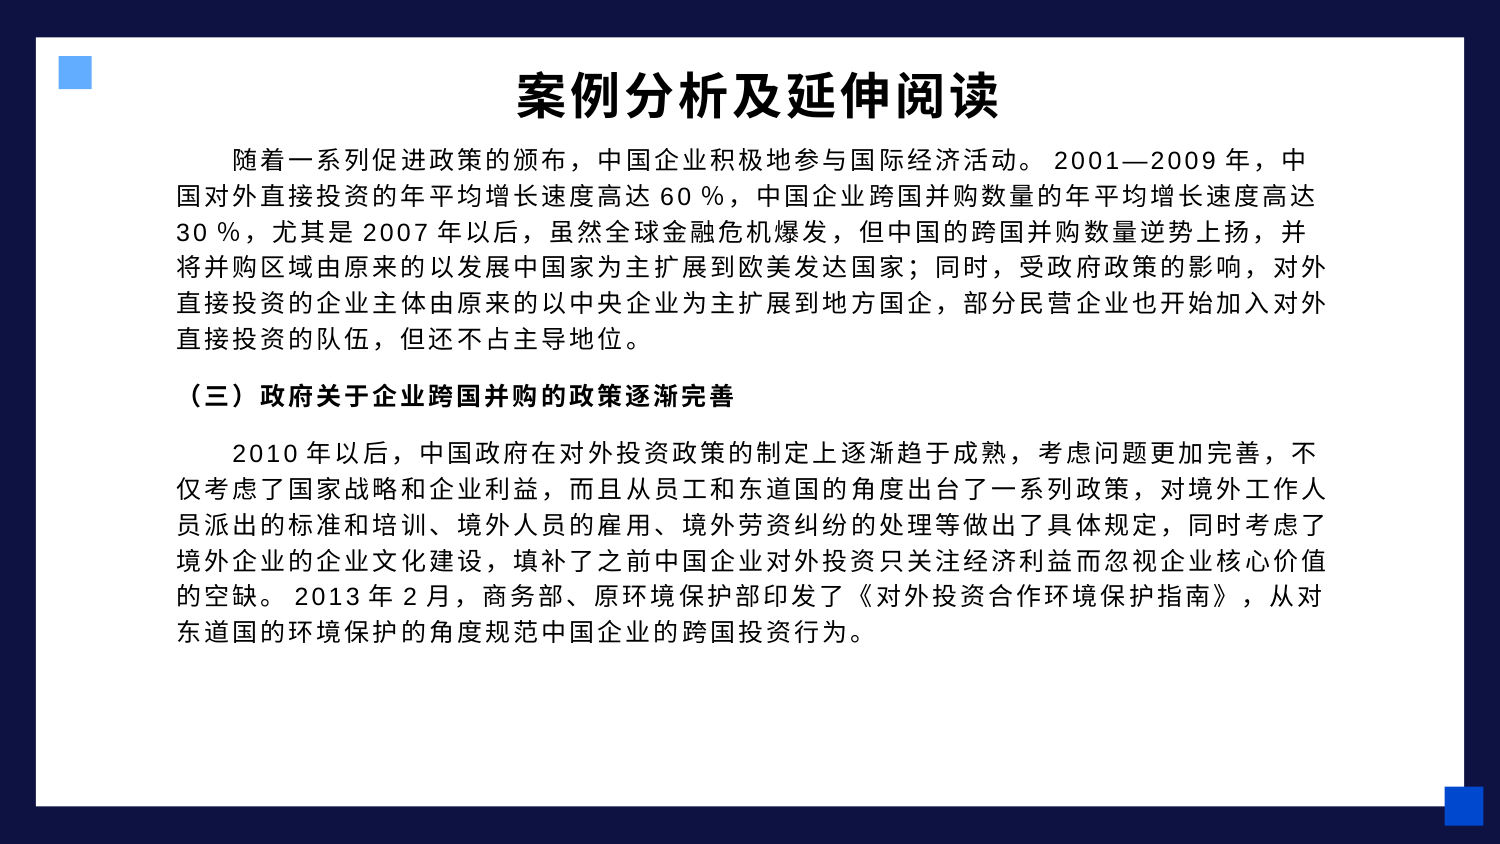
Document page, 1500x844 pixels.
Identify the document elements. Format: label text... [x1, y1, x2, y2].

title 案例分析及延伸阅读 [100, 43, 1412, 133]
list 随着一系列促进政策的颁布，中国企业积极地参与国际经济活动。2001—2009年，中国对外直接投资的年平均增长速度高达60％，中国企业跨国并购数量的年平均增长速度高达30％，尤其是2007年以后，虽然全球金融危机爆发，但中国的跨国并购数量逆势上扬，并将并购区域由原来的以发展中国家为主扩展到欧美发达国家；同时，受政府政策的影响，对外直接投资的企业主体由原来的以中央企业为主扩展到地方国企，部分民营企业也开始加入对外直接投资的队伍，但还不占主导地位。 （三）政府关于企业跨国并购的政策逐渐完善 2010年以后，中国政府在对外投资政策的制定上逐渐趋于成熟，考虑问题更加完善，不仅考虑了国家战略和企业利益，而且从员工和东道国的角度出台了一系列政策，对境外工作人员派出的标准和培训、境外人员的雇用、境外劳资纠纷的处理等做出了具体规定，同时考虑了境外企业的企业文化建设，填补了之前中国企业对外投资只关注经济利益而忽视企业核心价值的空缺。2013年2月，商务部、原环境保护部印发了《对外投资合作环境保护指南》，从对东道国的环境保护的角度规范中国企业的跨国投资行为。 [159, 138, 1344, 718]
